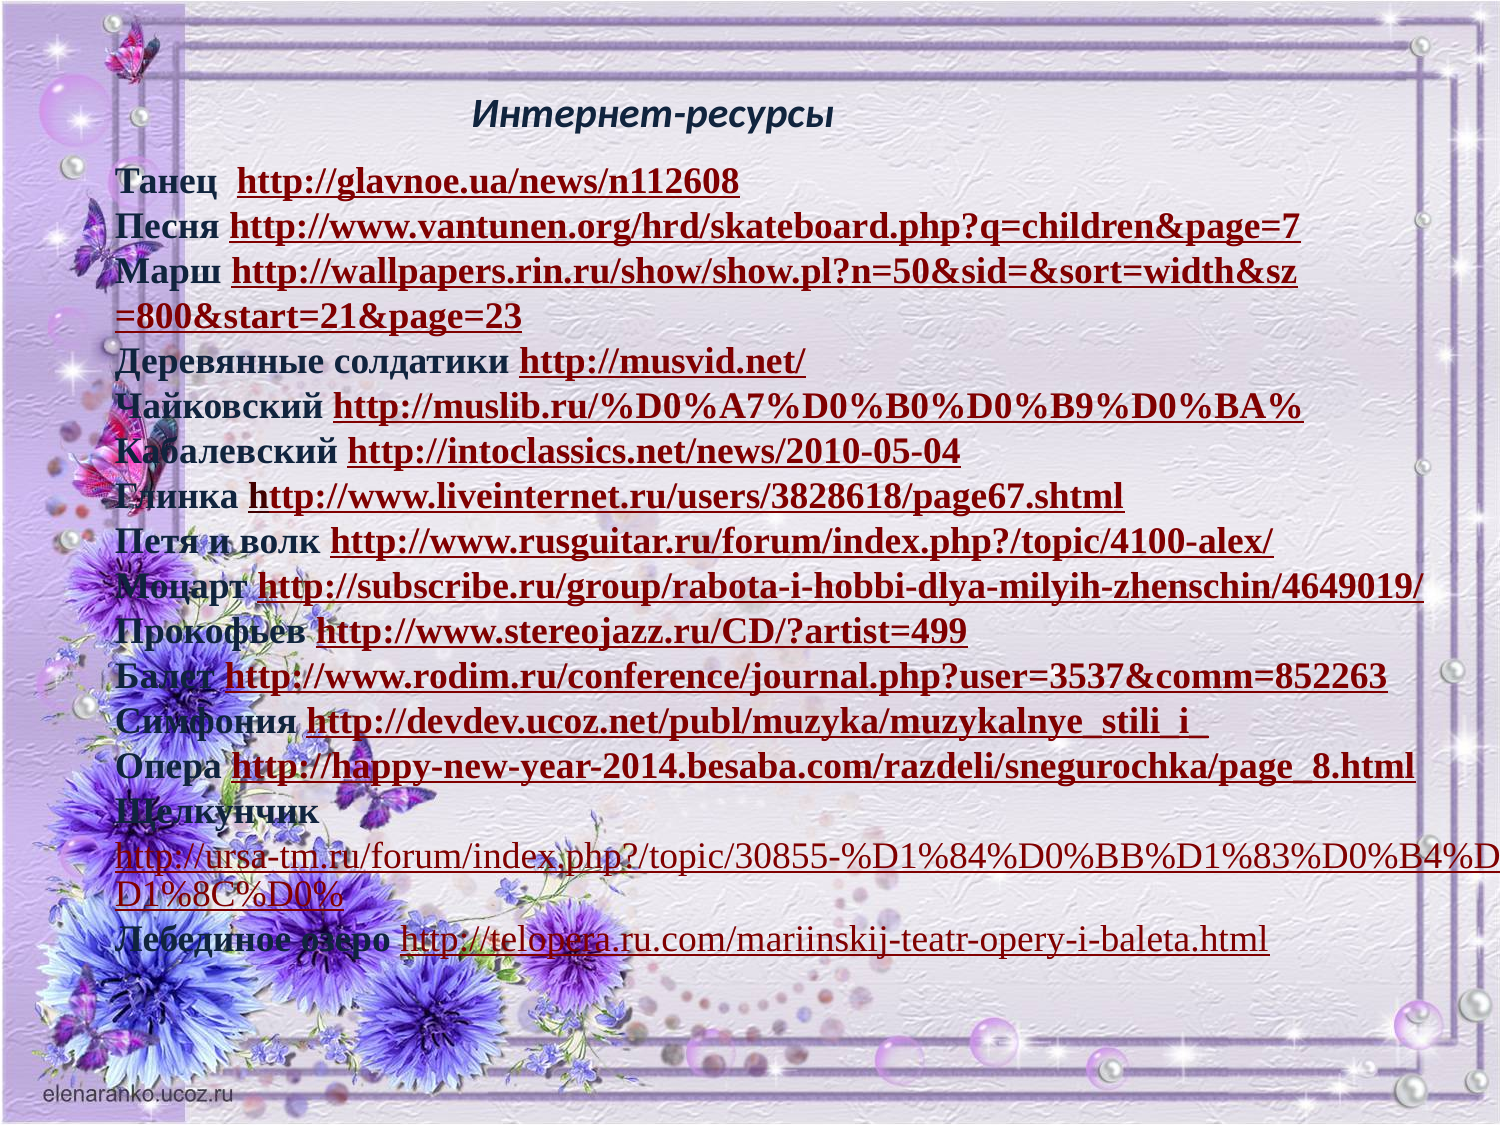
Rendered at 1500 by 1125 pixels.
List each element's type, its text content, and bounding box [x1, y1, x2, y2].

text_box Интернет-ресурсы [456, 78, 850, 143]
picture [0, 0, 1500, 1125]
text_box Танец http://glavnoe.ua/news/n112608 Песня http://www.vantunen.org/hrd/skateboard.php?q=children&page=7 Марш http://wallpapers.rin.ru/show/show.pl?n=50&sid=&sort=width&sz =800&start=21&page=23 Деревянные солдатики http://musvid.net/ Чайковский http://muslib.ru/%D0%A7%D0%B0%D0%B9%D0%BA% Кабалевский http://intoclassics.net/news/2010-05-04 Глинка http://www.liveinternet.ru/users/3828618/page67.shtml Петя и волк http://www.rusguitar.ru/forum/index.php?/topic/4100-alex/ Моцарт http://subscribe.ru/group/rabota-i-hobbi-dlya-milyih-zhenschin/4649019/ Прокофьев http://www.stereojazz.ru/CD/?artist=499 Балет http://www.rodim.ru/conference/journal.php?user=3537&comm=852263 Симфония http://devdev.ucoz.net/publ/muzyka/muzykalnye_stili_i_ Опера http://happy-new-year-2014.besaba.com/razdeli/snegurochka/page_8.html Щелкунчик http://ursa-tm.ru/forum/index.php?/topic/30855-%D1%84%D0%BB%D1%83%D0%B4%D0%B8%D0%BB%D1%8C%D0% Лебединое озеро http://telopera.ru.com/mariinskij-teatr-opery-i-baleta.html [100, 148, 1500, 1125]
